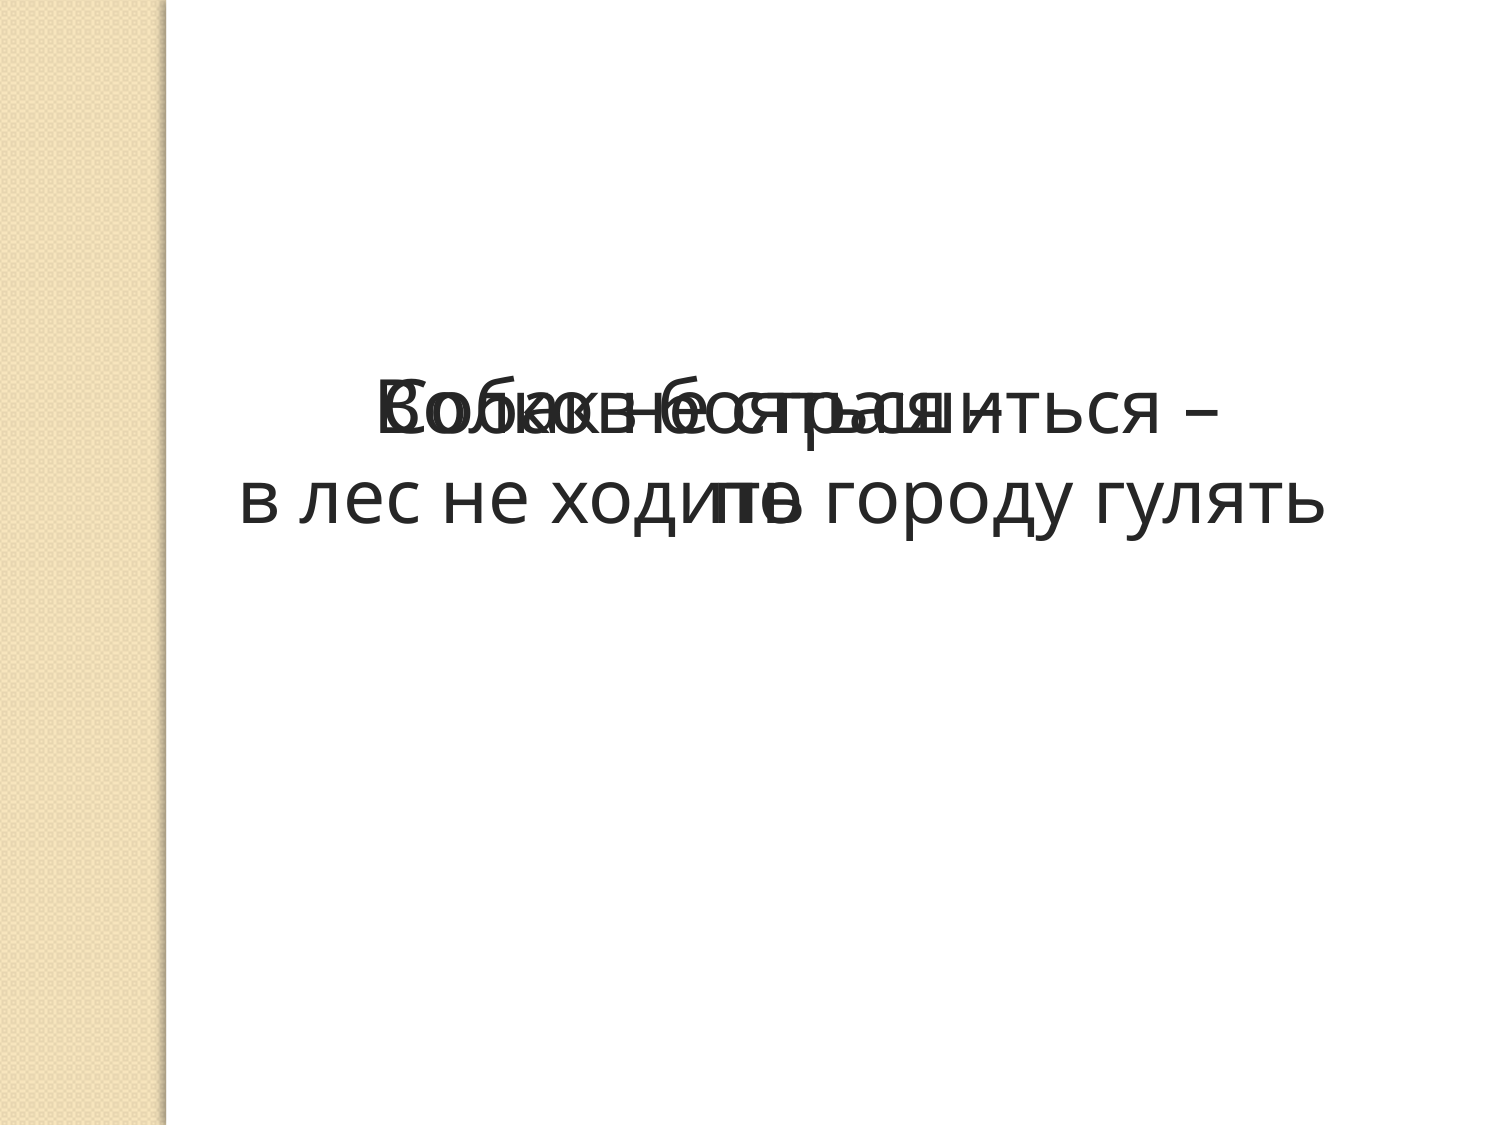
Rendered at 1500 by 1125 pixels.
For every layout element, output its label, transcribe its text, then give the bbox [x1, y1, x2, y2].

text_box Волков бояться – в лес не ходить [163, 351, 1453, 586]
